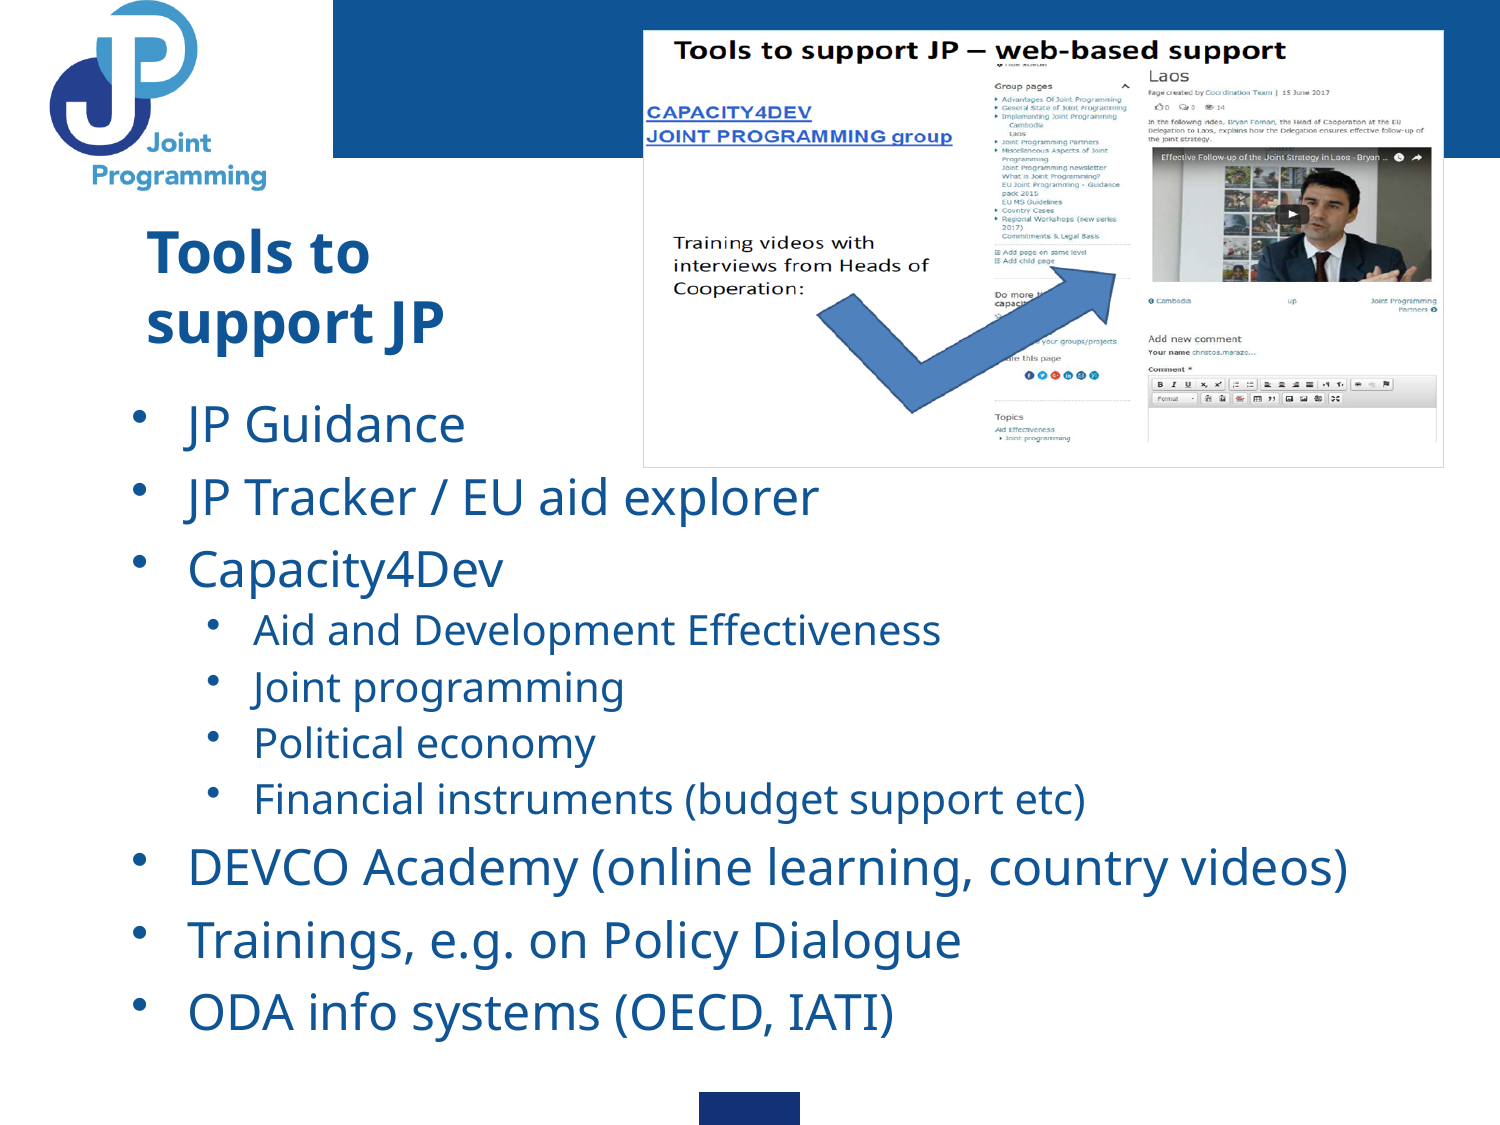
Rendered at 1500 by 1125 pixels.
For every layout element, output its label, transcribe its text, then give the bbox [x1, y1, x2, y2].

list JP Guidance JP Tracker / EU aid explorer Capacity4Dev Aid and Development Effectiveness Joint programming Political economy Financial instruments (budget support etc) DEVCO Academy (online learning, country videos) Trainings, e.g. on Policy Dialogue ODA info systems (OECD, IATI) [116, 385, 1500, 1047]
picture [0, 0, 333, 195]
picture [643, 30, 1444, 468]
title Tools to support JP [116, 208, 544, 362]
